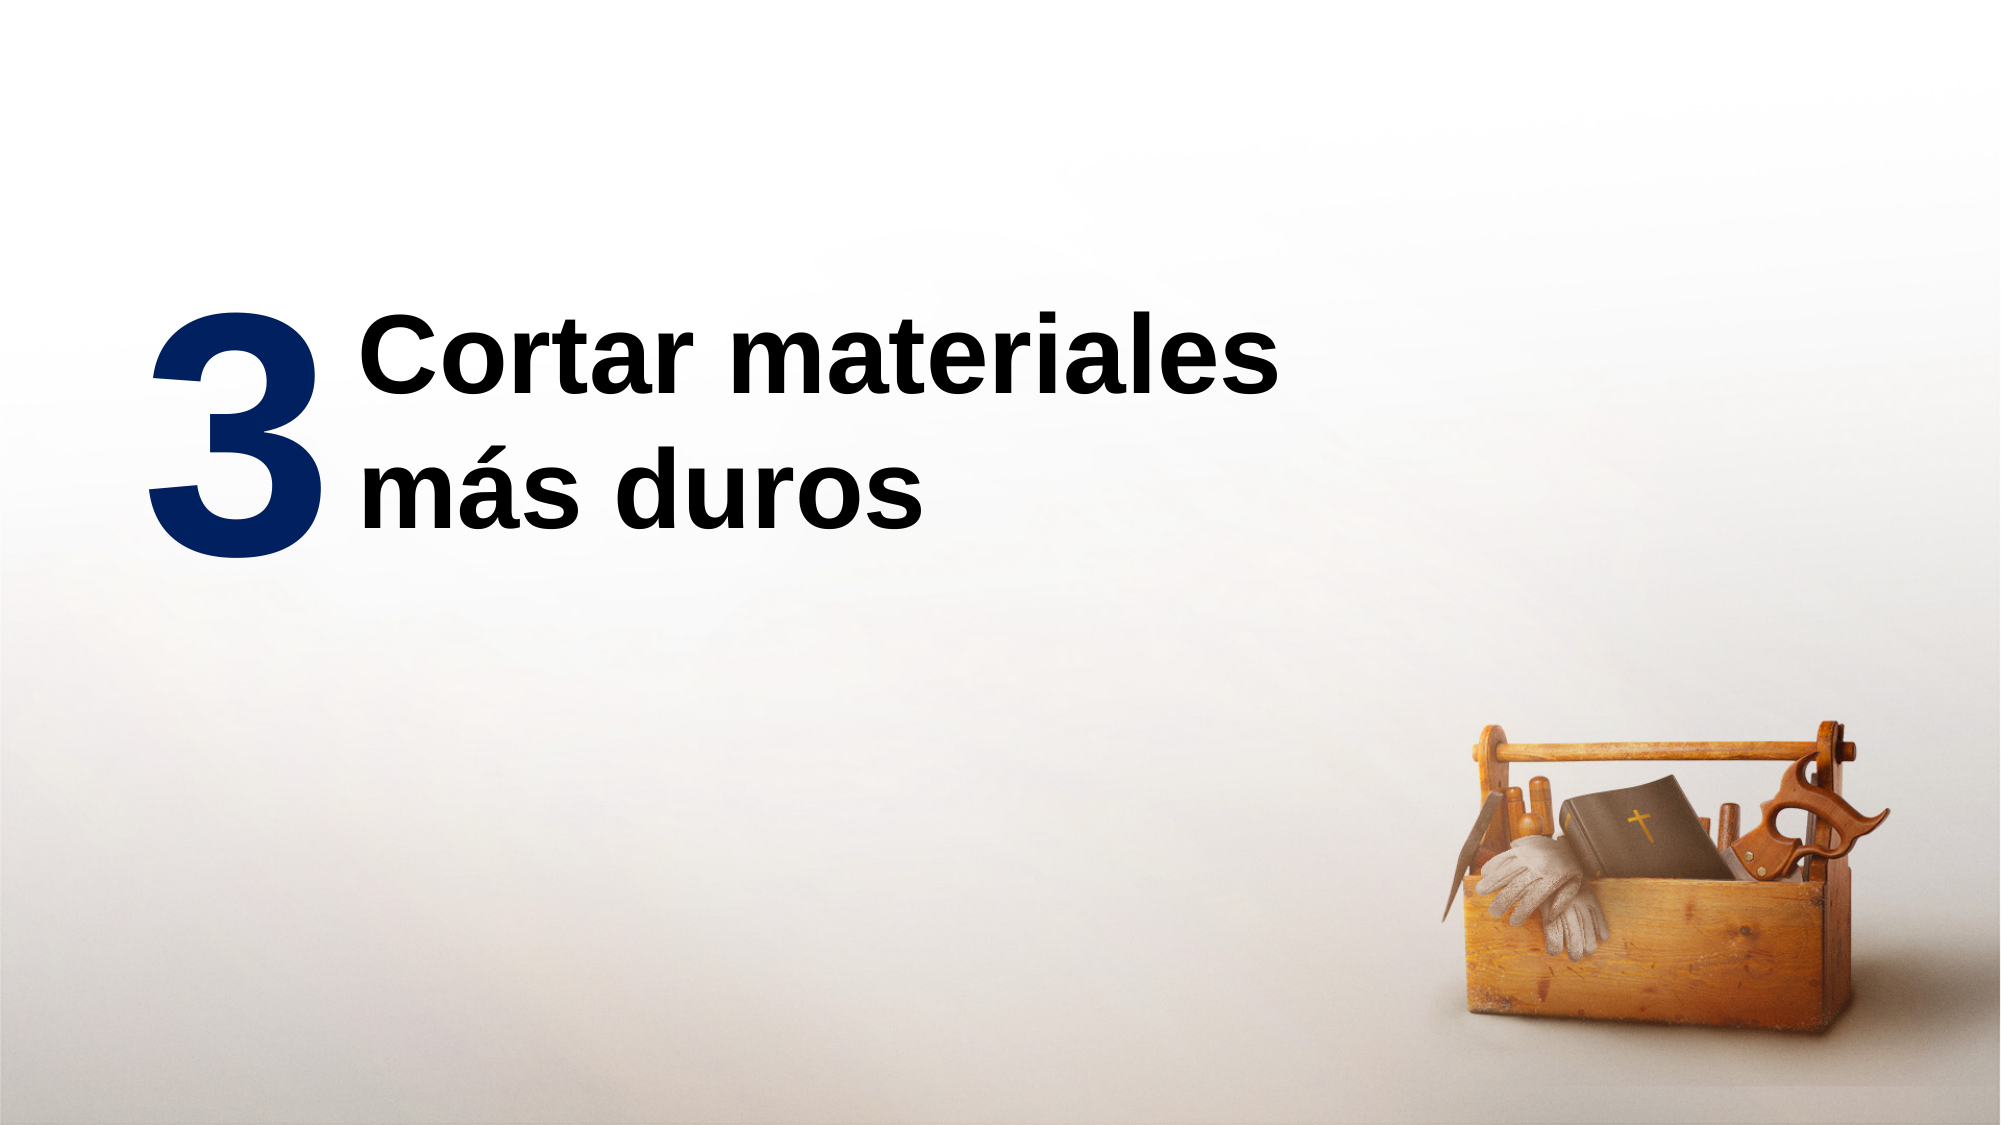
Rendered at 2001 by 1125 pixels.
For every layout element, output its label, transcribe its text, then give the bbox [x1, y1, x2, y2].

picture [0, 0, 2001, 1125]
text_box 3 [126, 200, 343, 631]
text_box Cortar materiales más duros [343, 274, 1554, 559]
